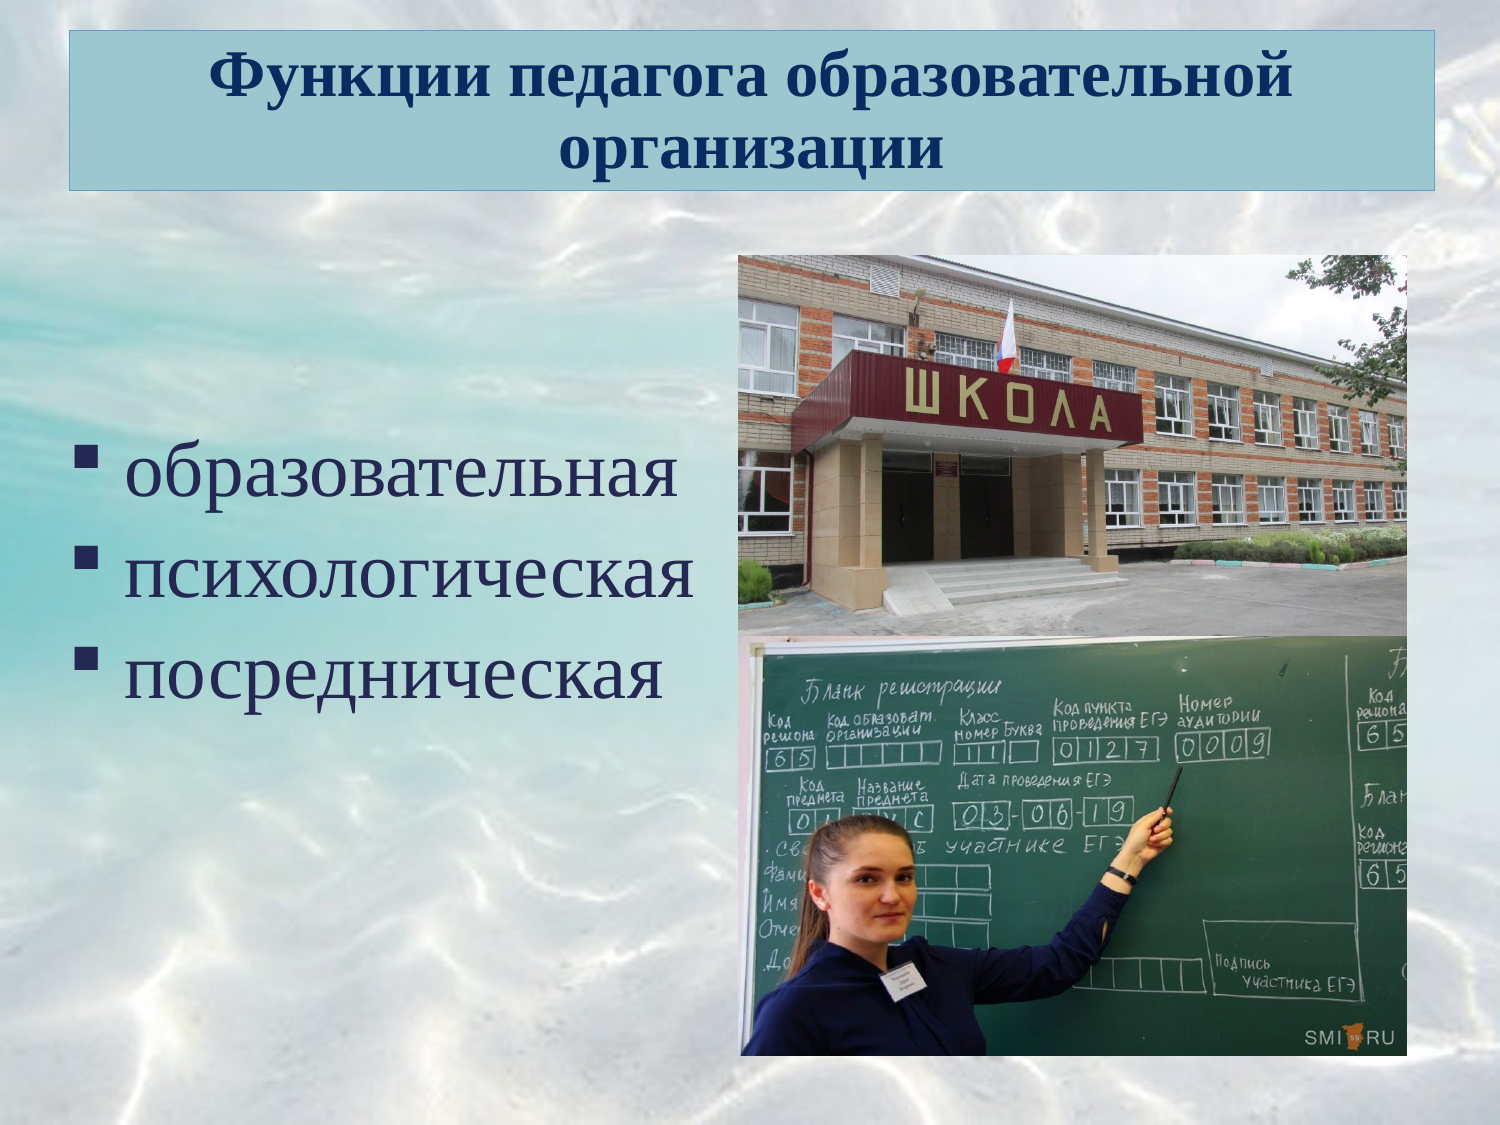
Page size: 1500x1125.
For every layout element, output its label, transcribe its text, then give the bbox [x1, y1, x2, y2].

title Функции педагога образовательной организации [69, 30, 1435, 160]
picture [0, 0, 1500, 1125]
text_box [41, 160, 1435, 221]
list образовательная психологическая посредническая [53, 420, 715, 1000]
